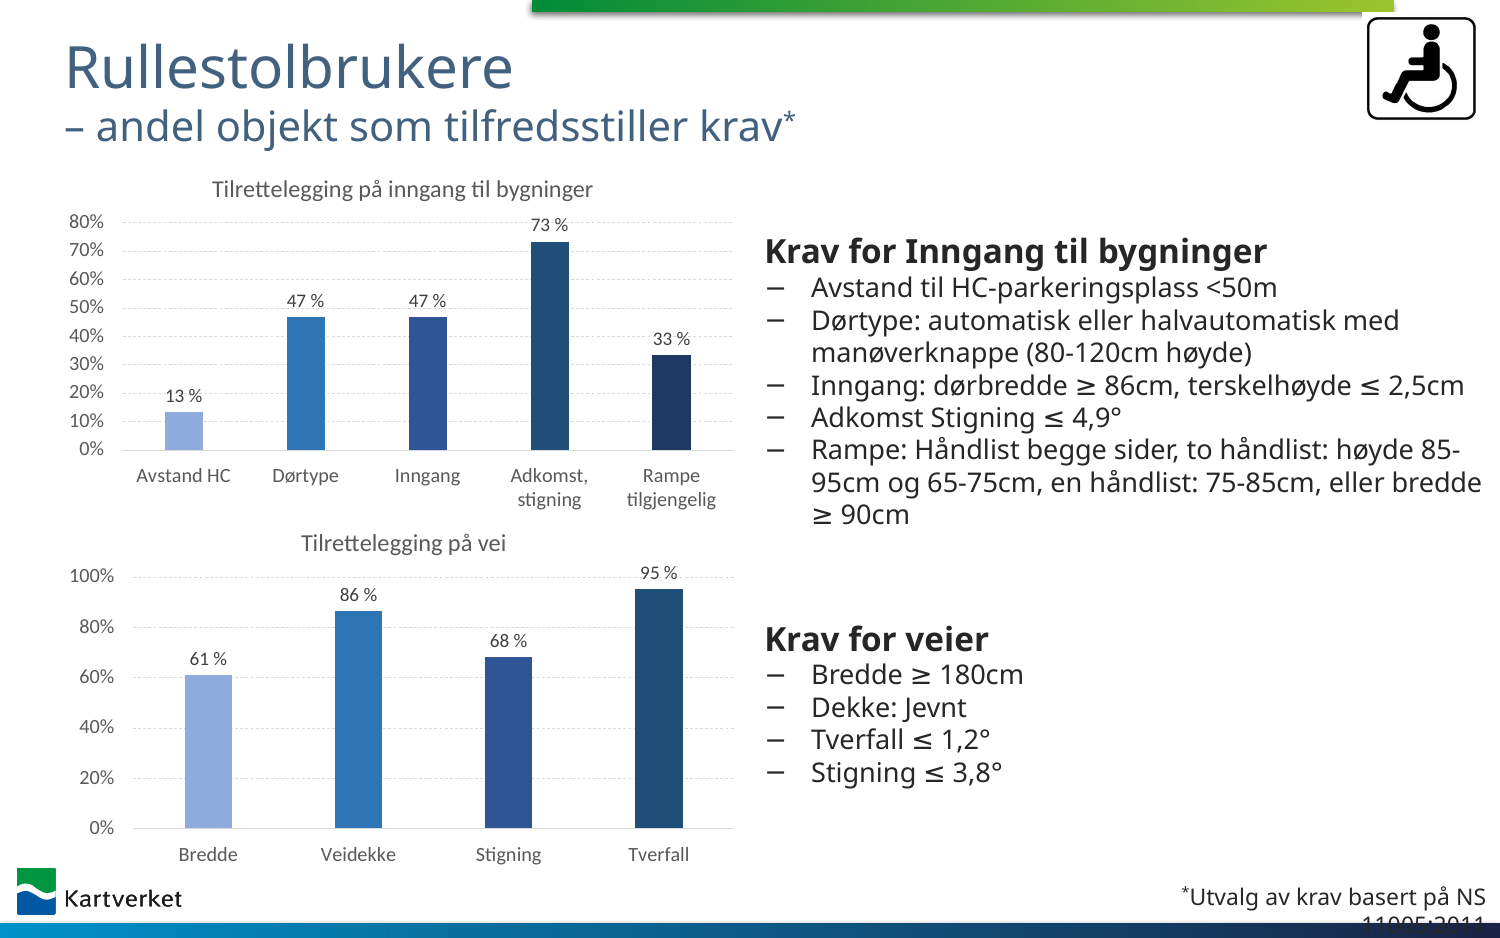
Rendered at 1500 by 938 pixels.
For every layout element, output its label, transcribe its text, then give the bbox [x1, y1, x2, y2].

picture [1362, 12, 1481, 126]
picture [62, 520, 746, 874]
picture [62, 166, 744, 519]
text_box Krav for veier Bredde ≥ 180cm Dekke: Jevnt Tverfall ≤ 1,2° Stigning ≤ 3,8° [749, 610, 1500, 795]
text_box Rullestolbrukere – andel objekt som tilfredsstiller krav* [49, 25, 1431, 158]
text_box Krav for Inngang til bygninger Avstand til HC-parkeringsplass <50m Dørtype: automatisk eller halvautomatisk med manøverknappe (80-120cm høyde) Inngang: dørbredde ≥ 86cm, terskelhøyde ≤ 2,5cm Adkomst Stigning ≤ 4,9° Rampe: Håndlist begge sider, to håndlist: høyde 85-95cm og 65-75cm, en håndlist: 75-85cm, eller bredde ≥ 90cm [749, 223, 1500, 538]
text_box *Utvalg av krav basert på NS 11005:2011 [1068, 873, 1500, 938]
